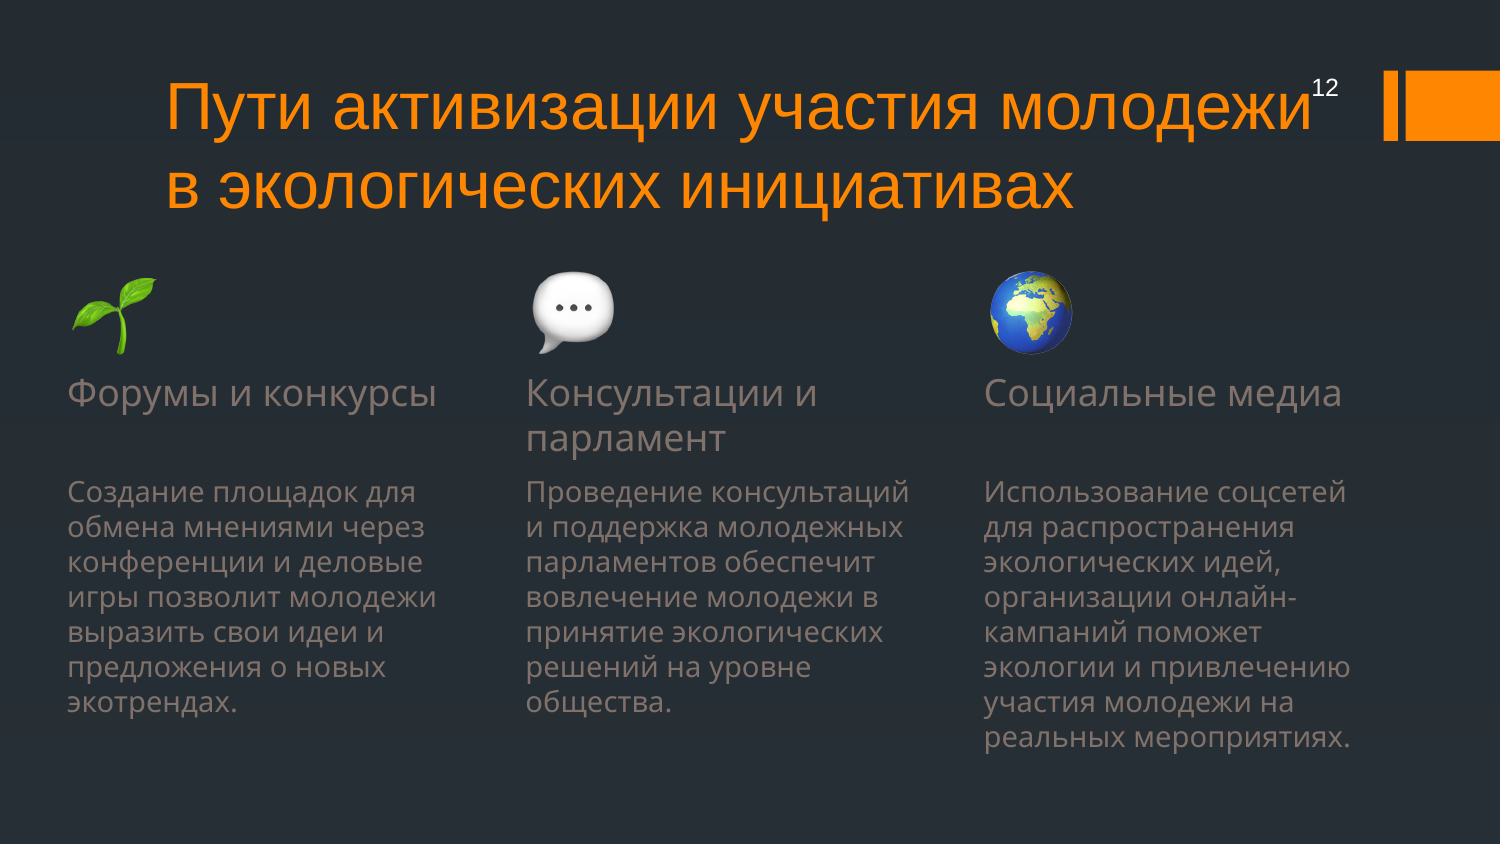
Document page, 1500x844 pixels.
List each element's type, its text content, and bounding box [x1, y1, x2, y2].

picture [989, 270, 1074, 355]
text_box Социальные медиа [968, 354, 1428, 417]
picture [72, 270, 157, 355]
title Пути активизации участия молодежи в экологических инициативах [150, 47, 1350, 271]
text_box Проведение консультаций и поддержка молодежных парламентов обеспечит вовлечение молодежи в принятие экологических решений на уровне общества. [510, 458, 927, 667]
text_box Создание площадок для обмена мнениями через конференции и деловые игры позволит молодежи выразить свои идеи и предложения о новых экотрендах. [52, 458, 469, 667]
slide_number 12 [1199, 67, 1355, 105]
text_box Использование соцсетей для распространения экологических идей, организации онлайн-кампаний поможет экологии и привлечению участия молодежи на реальных мероприятиях. [968, 458, 1386, 667]
text_box Консультации и парламент [510, 354, 968, 417]
text_box Форумы и конкурсы [52, 354, 510, 417]
picture [530, 270, 616, 355]
